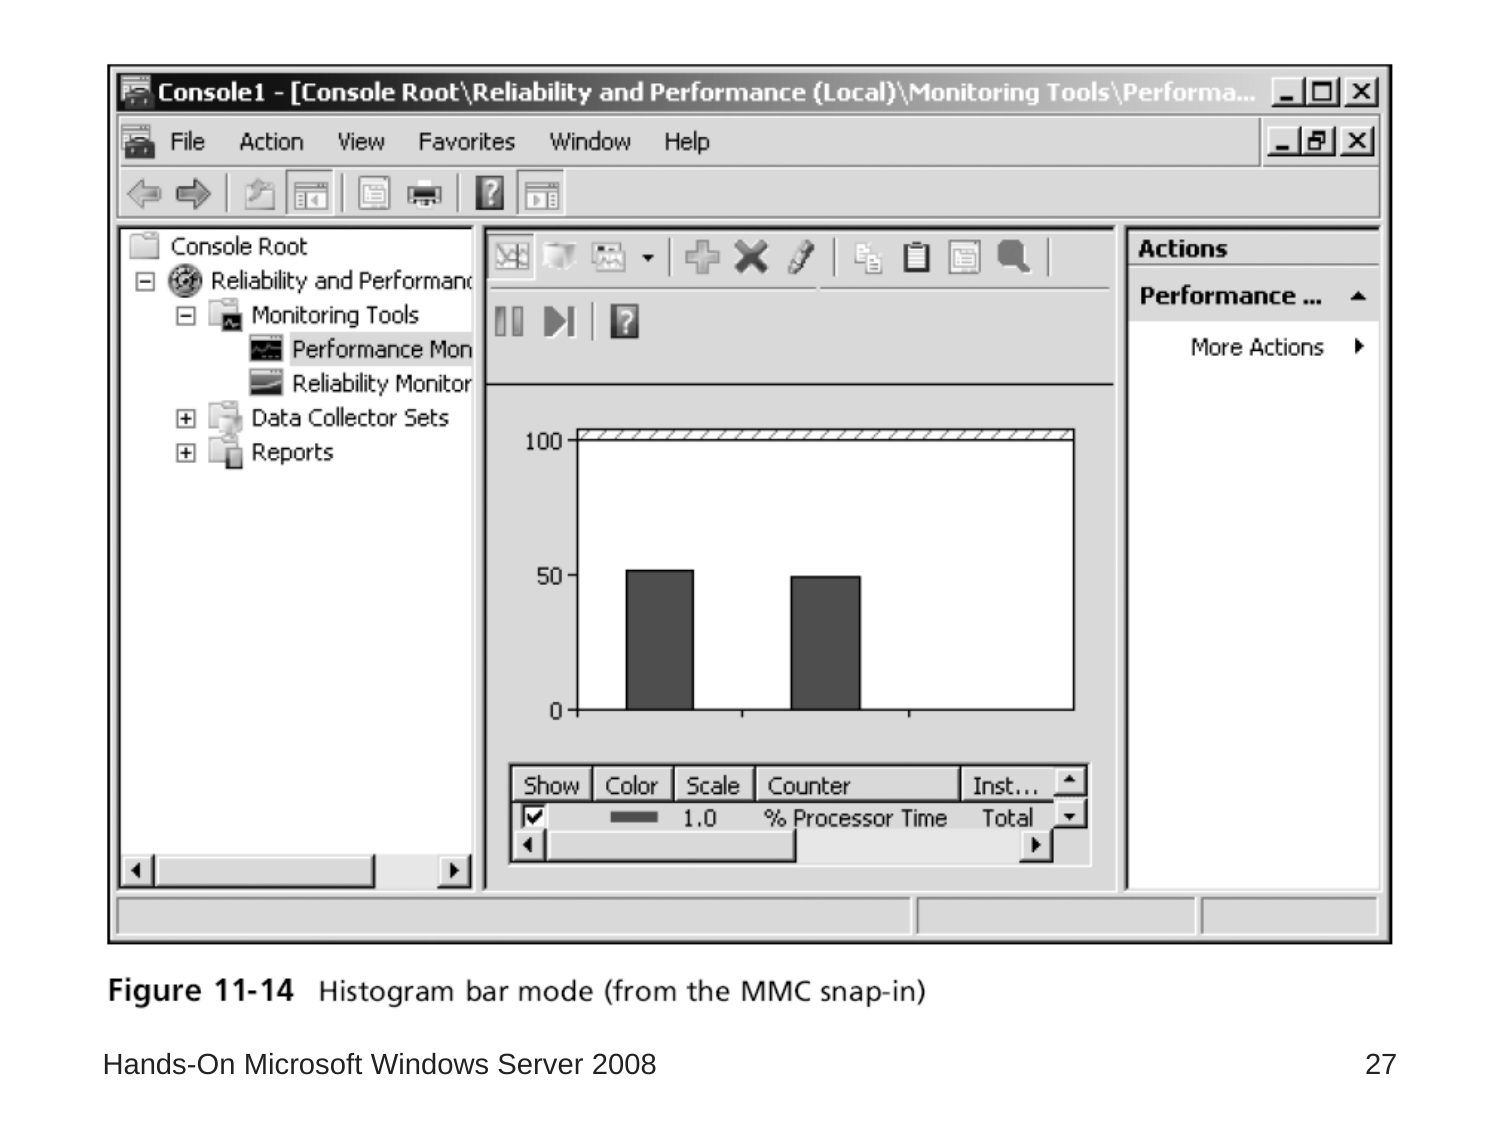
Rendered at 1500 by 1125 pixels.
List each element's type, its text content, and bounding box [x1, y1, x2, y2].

slide_number 27 [1074, 1037, 1413, 1101]
footer Hands-On Microsoft Windows Server 2008 [87, 1037, 1051, 1101]
picture [103, 60, 1397, 1013]
